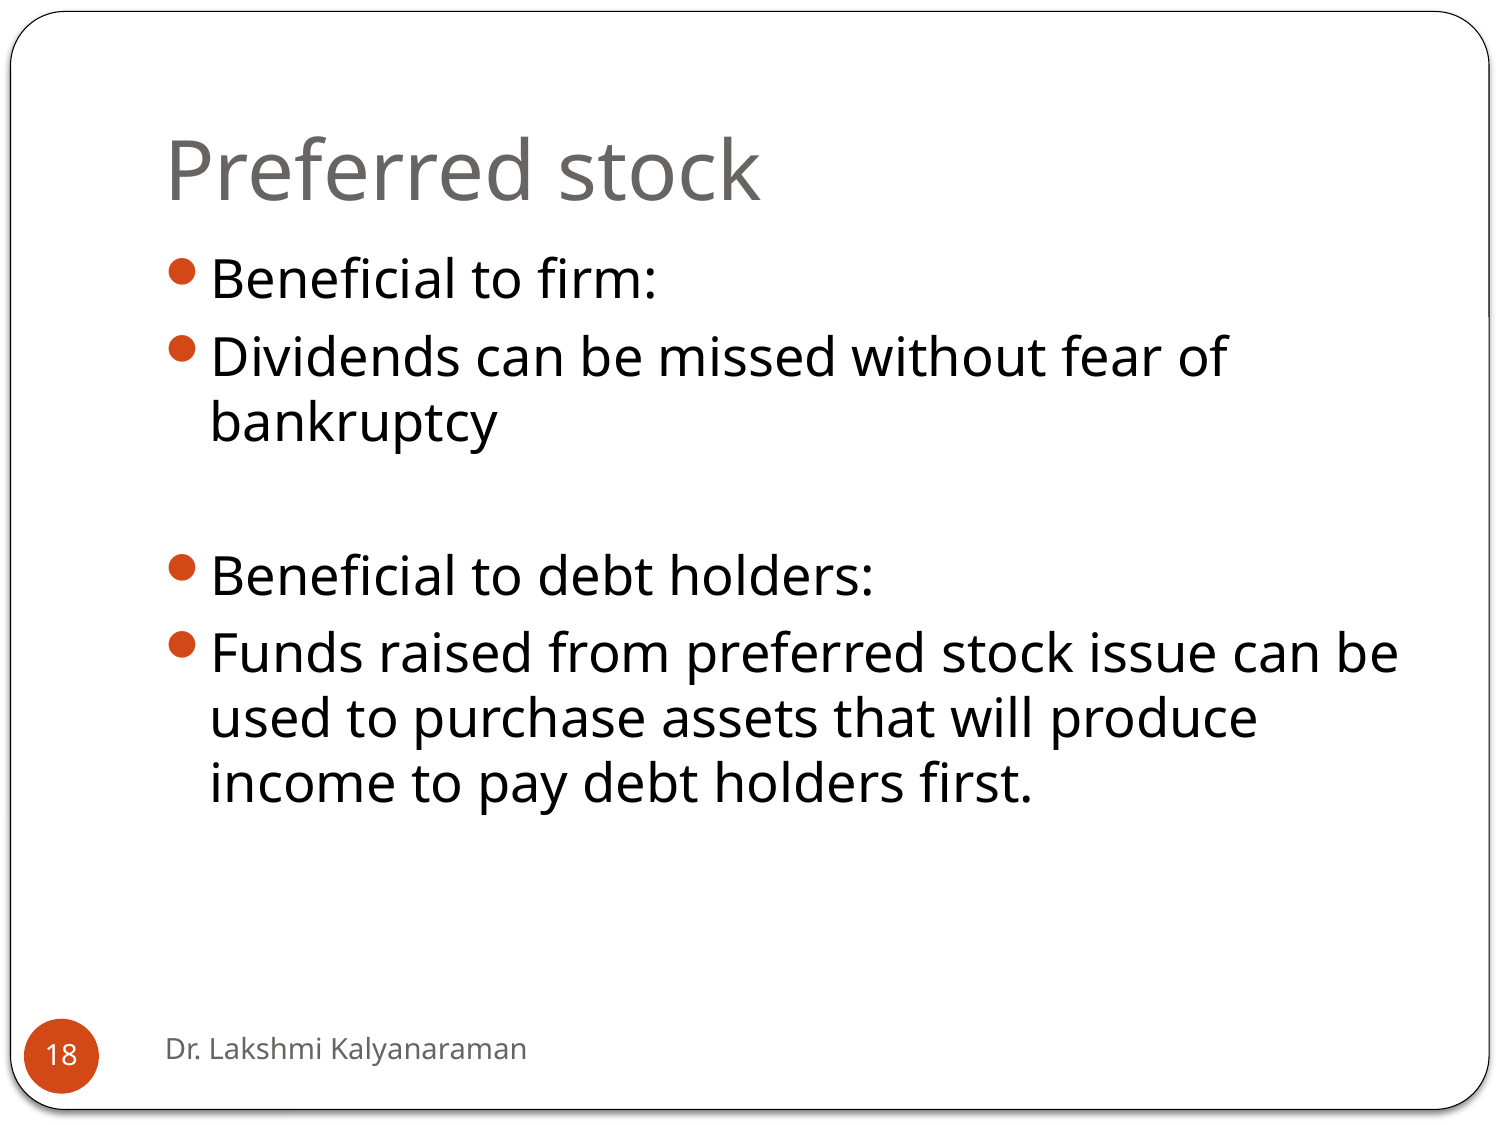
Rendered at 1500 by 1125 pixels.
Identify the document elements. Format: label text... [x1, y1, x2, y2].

list Beneficial to firm: Dividends can be missed without fear of bankruptcy Beneficial to debt holders: Funds raised from preferred stock issue can be used to purchase assets that will produce income to pay debt holders first. [150, 237, 1425, 988]
title Preferred stock [150, 45, 1425, 233]
footer Dr. Lakshmi Kalyanaraman [150, 1012, 800, 1088]
slide_number 18 [23, 1018, 99, 1094]
